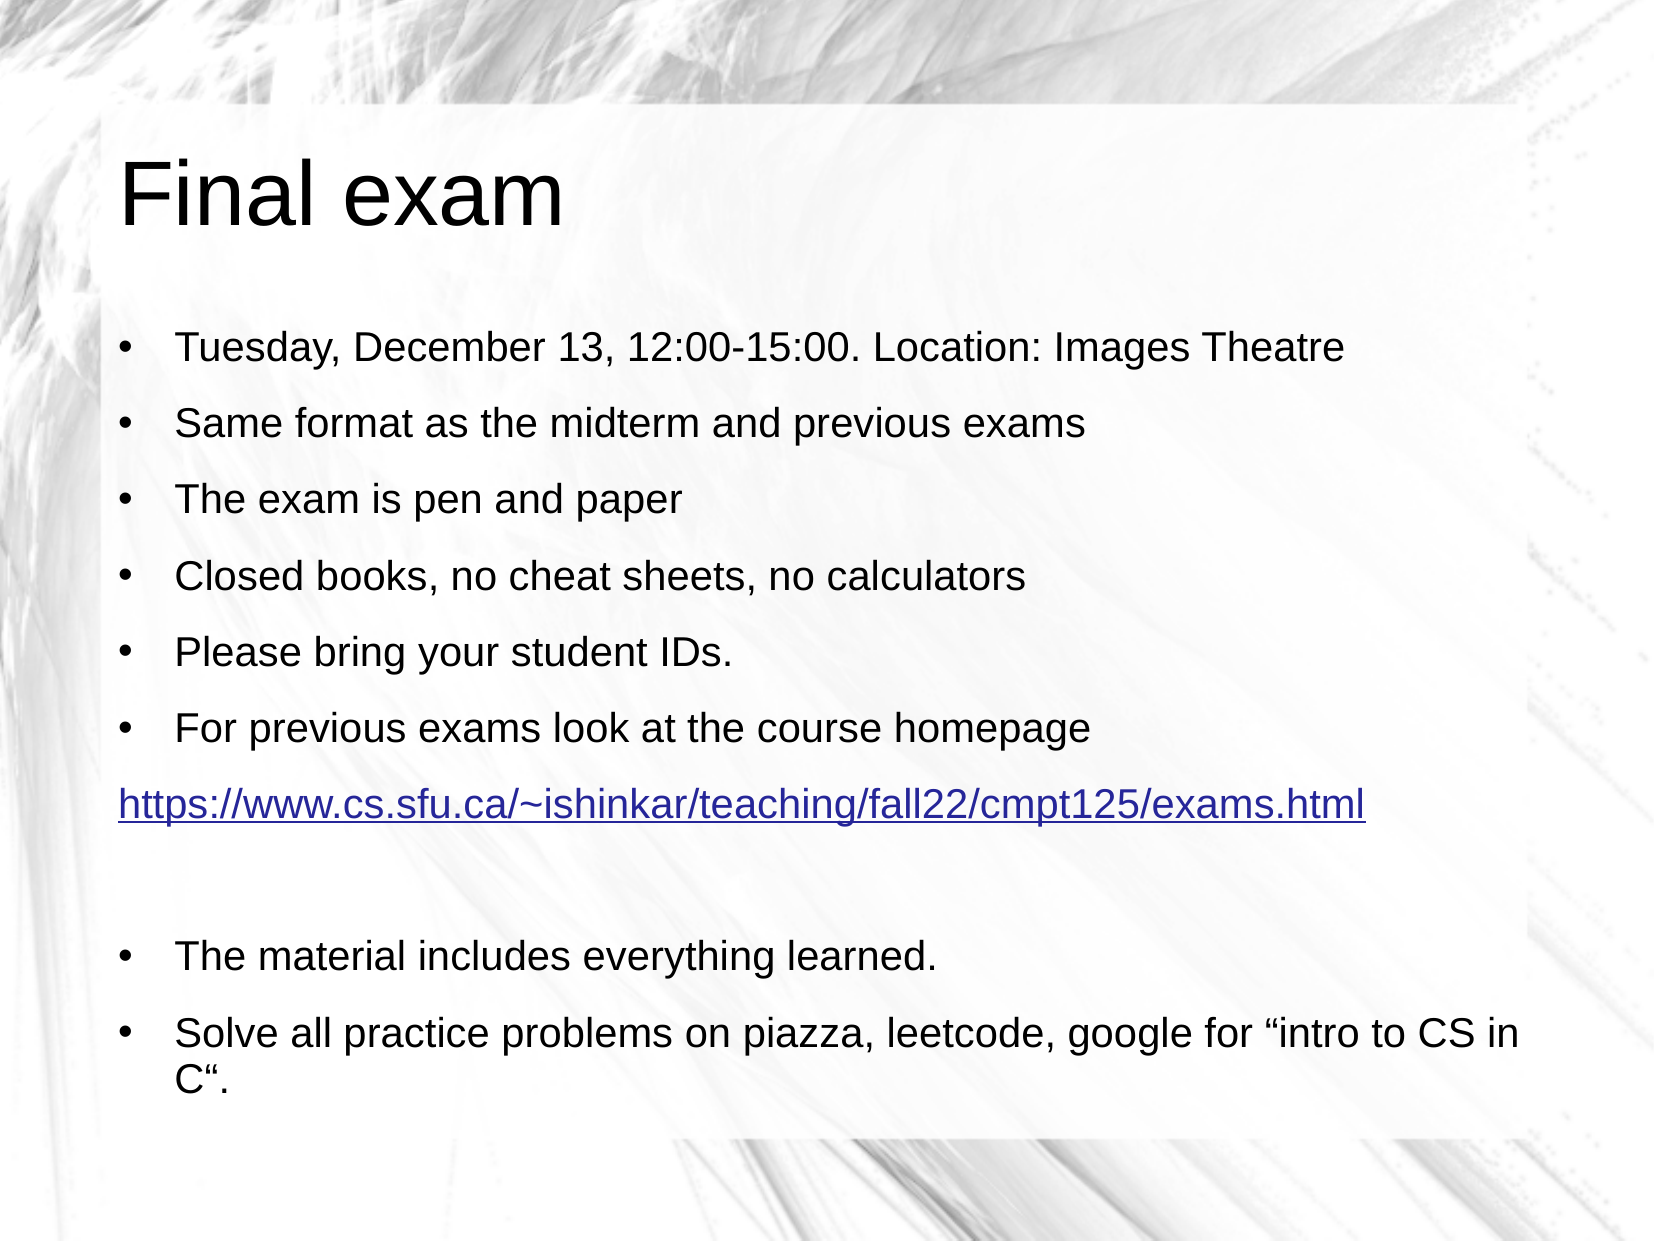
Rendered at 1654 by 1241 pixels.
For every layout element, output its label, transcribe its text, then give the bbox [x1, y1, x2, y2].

list Tuesday, December 13, 12:00-15:00. Location: Images Theatre Same format as the midterm and previous exams The exam is pen and paper Closed books, no cheat sheets, no calculators Please bring your student IDs. For previous exams look at the course homepage https://www.cs.sfu.ca/~ishinkar/teaching/fall22/cmpt125/exams.html The material includes everything learned. Solve all practice problems on piazza, leetcode, google for “intro to CS in C“. [118, 319, 1571, 1102]
title Final exam [118, 112, 1504, 278]
picture [0, 0, 1654, 1241]
